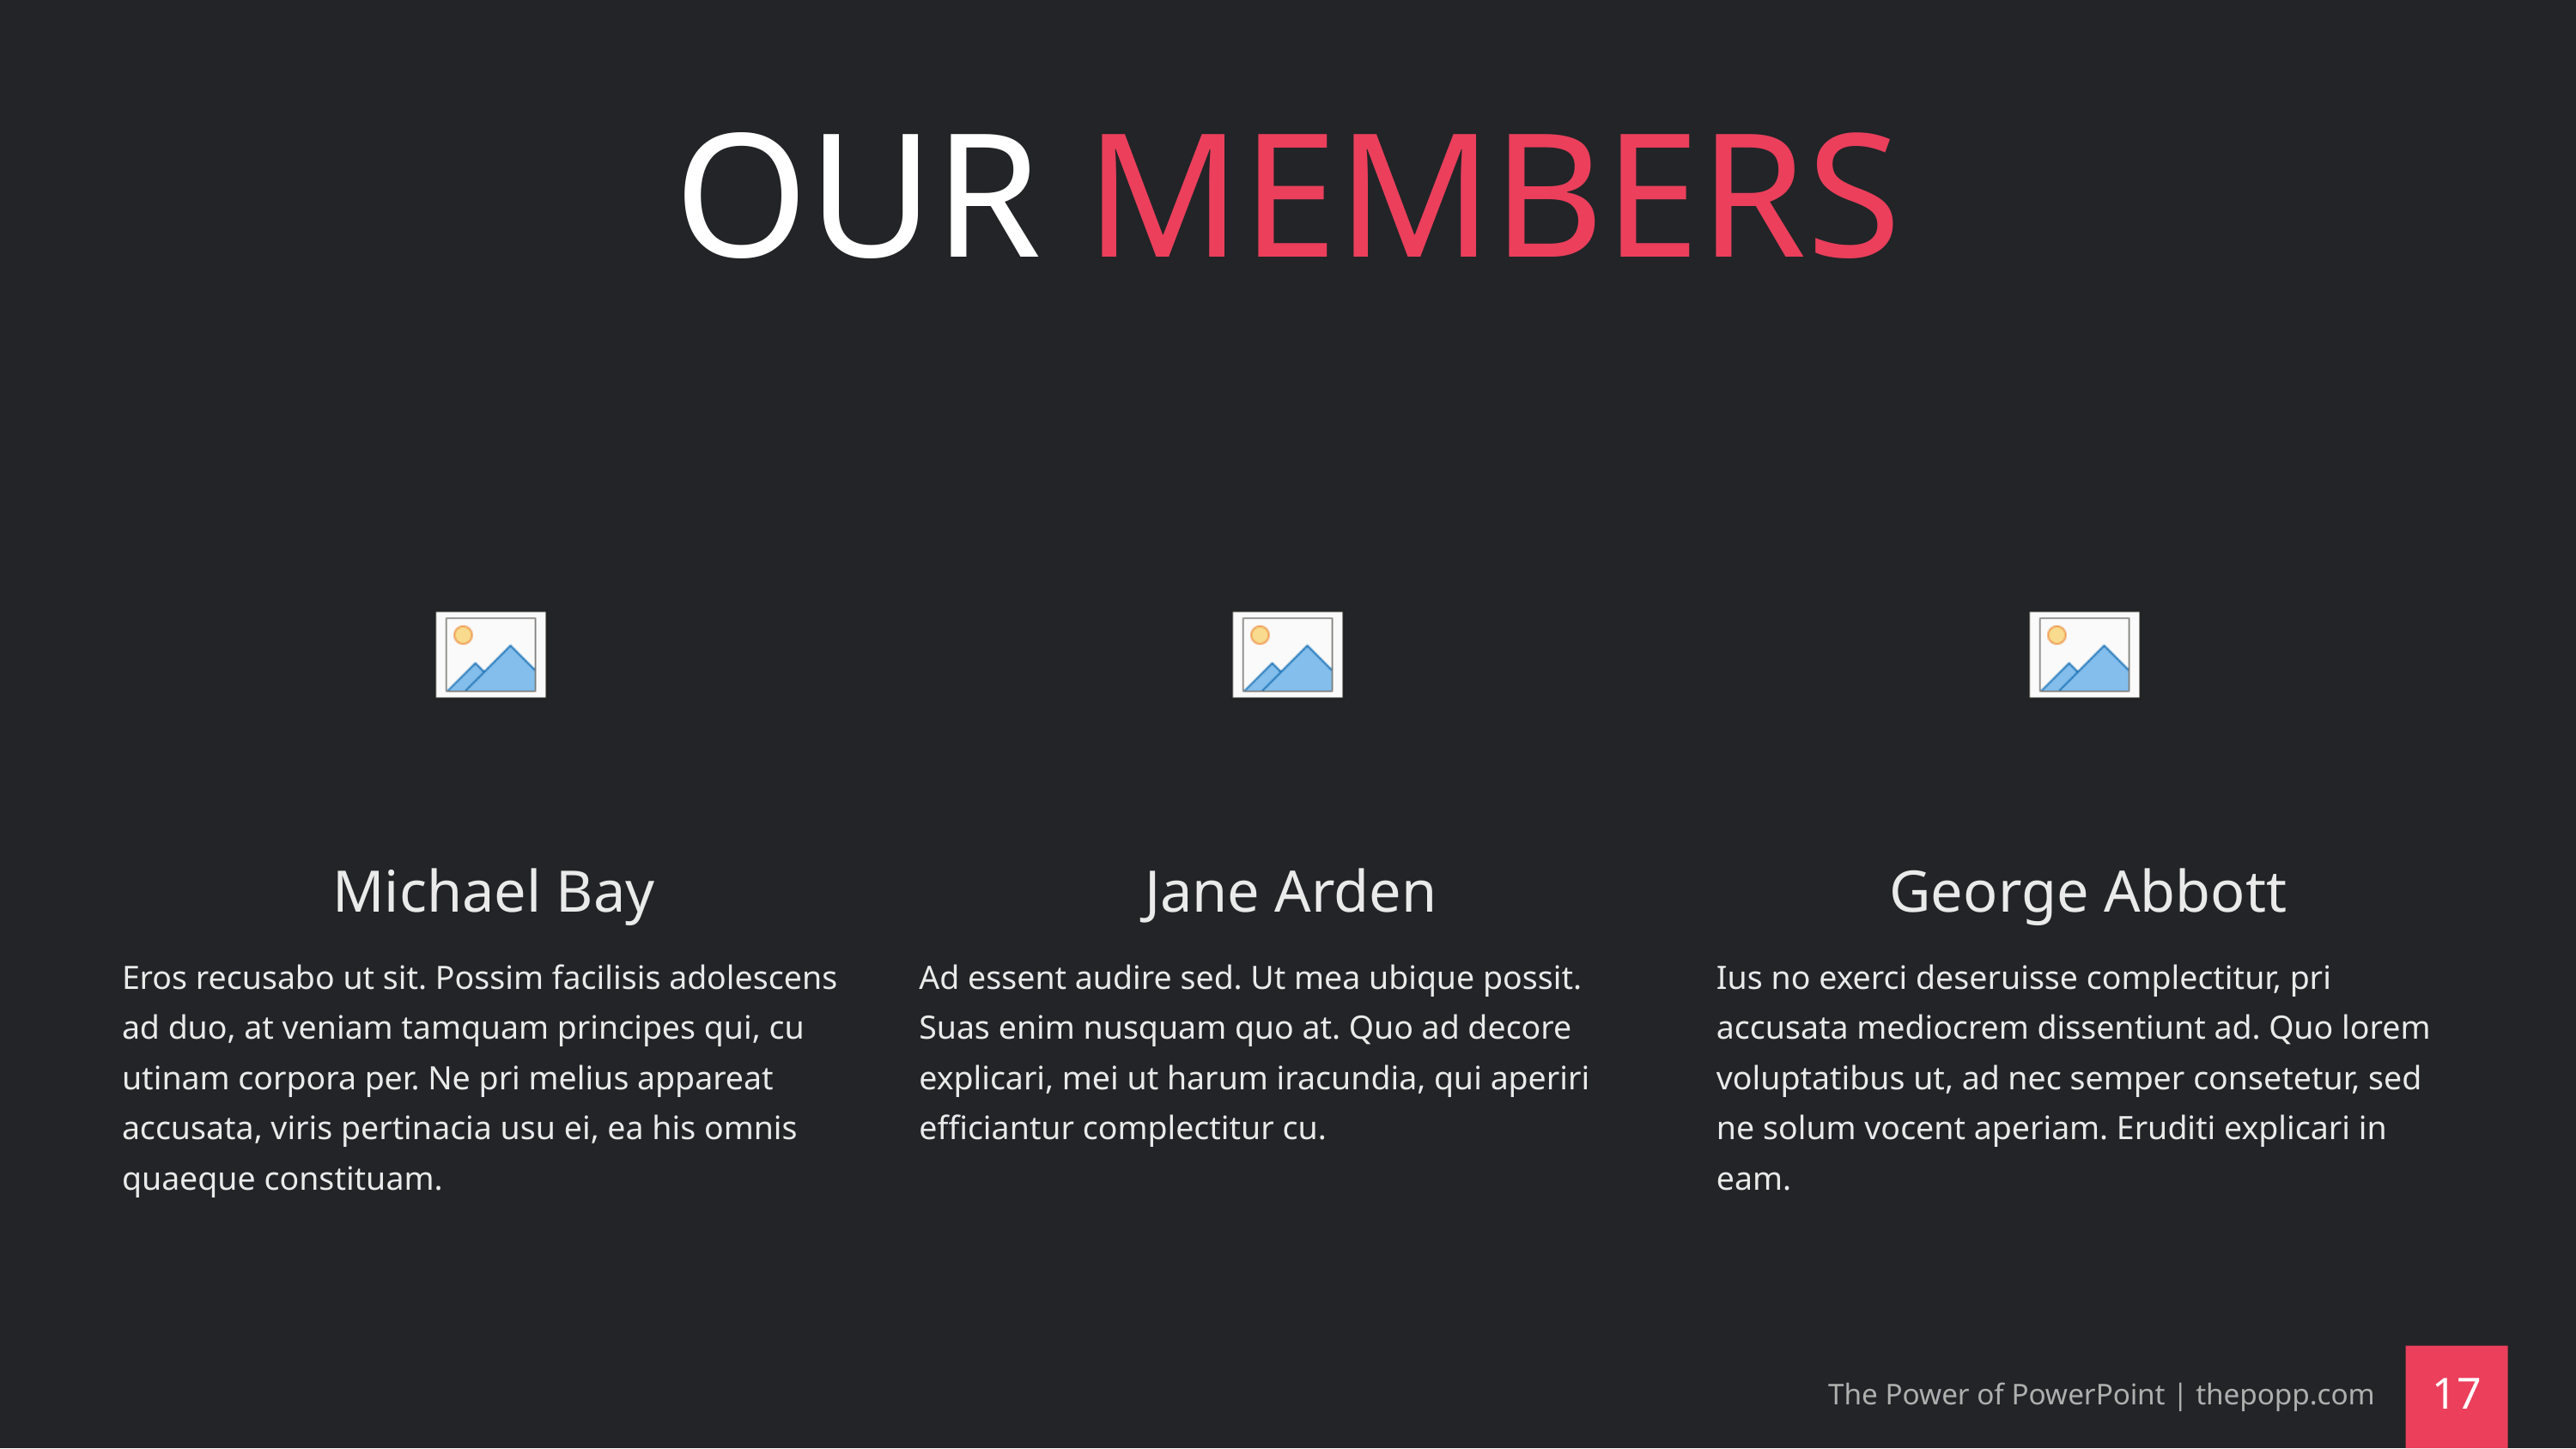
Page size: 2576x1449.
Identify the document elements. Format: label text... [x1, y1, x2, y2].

footer The Power of PowerPoint | thepopp.com [1519, 1356, 2389, 1434]
list Ius no exerci deseruisse complectitur, pri accusata mediocrem dissentiunt ad. Quo lorem voluptatibus ut, ad nec semper consetetur, sed ne solum vocent aperiam. Eruditi explicari in eam. [1703, 938, 2467, 1261]
picture [1703, 421, 2467, 889]
list Ad essent audire sed. Ut mea ubique possit. Suas enim nusquam quo at. Quo ad decore explicari, mei ut harum iracundia, qui aperiri efficiantur complectitur cu. [906, 938, 1670, 1261]
picture [906, 421, 1670, 889]
list Michael Bay [166, 889, 822, 935]
title OUR MEMBERS [109, 75, 2467, 302]
list George Abbott [1760, 889, 2416, 935]
list Eros recusabo ut sit. Possim facilisis adolescens ad duo, at veniam tamquam principes qui, cu utinam corpora per. Ne pri melius appareat accusata, viris pertinacia usu ei, ea his omnis quaeque constituam. [109, 938, 873, 1261]
picture [109, 421, 873, 889]
slide_number 17 [2404, 1356, 2509, 1434]
list Jane Arden [963, 889, 1619, 935]
